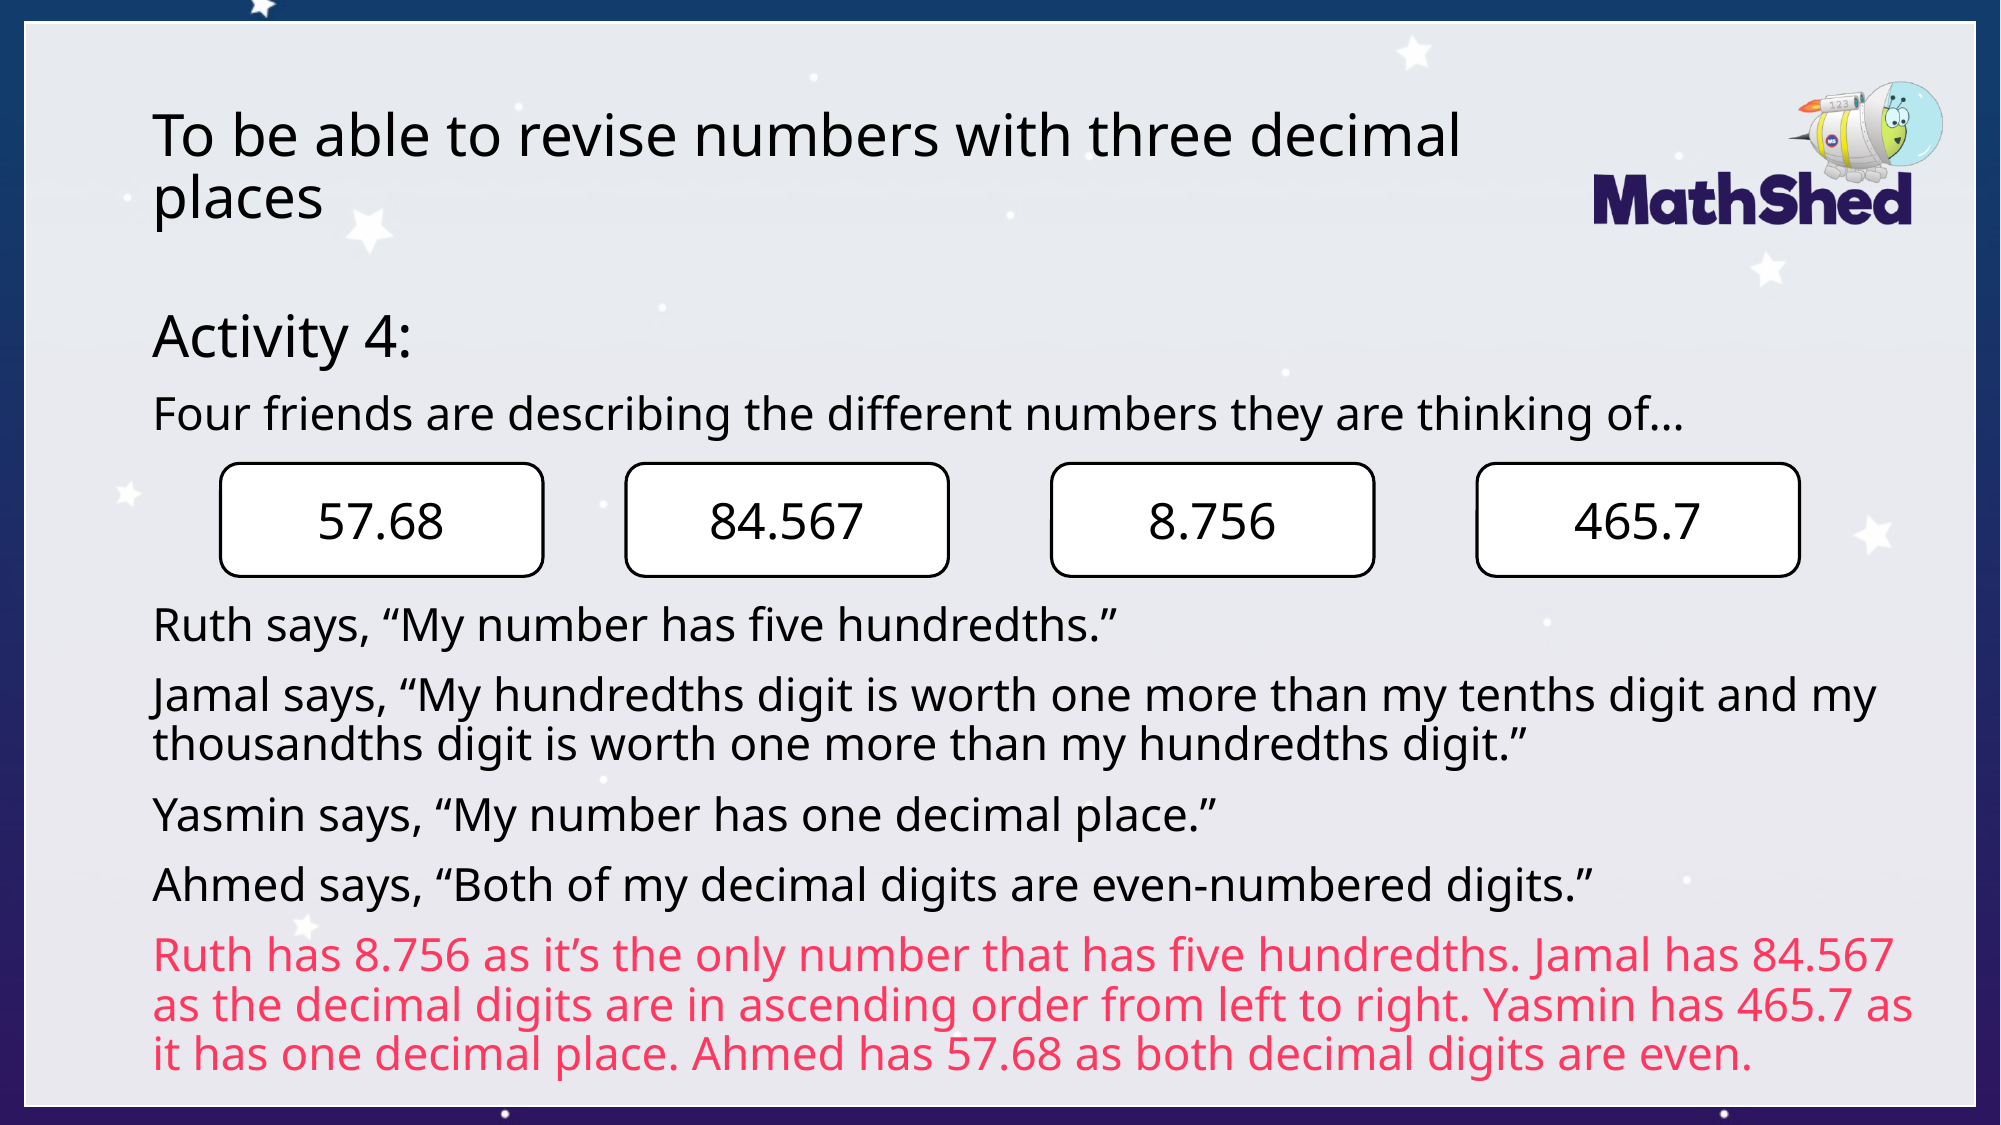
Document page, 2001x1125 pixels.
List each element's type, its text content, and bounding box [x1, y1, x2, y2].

text_box 465.7 [1475, 462, 1801, 578]
list Activity 4: Four friends are describing the different numbers they are thinking of… Ruth says, “My number has five hundredths.” Jamal says, “My hundredths digit is worth one more than my tenths digit and my thousandths digit is worth one more than my hundredths digit.” Yasmin says, “My number has one decimal place.” Ahmed says, “Both of my decimal digits are even-numbered digits.” Ruth has 8.756 as it’s the only number that has five hundredths. Jamal has 84.567 as the decimal digits are in ascending order from left to right. Yasmin has 465.7 as it has one decimal place. Ahmed has 57.68 as both decimal digits are even. [137, 299, 1935, 1090]
text_box 8.756 [1050, 462, 1376, 578]
text_box 57.68 [219, 462, 544, 578]
title To be able to revise numbers with three decimal places [137, 59, 1578, 278]
text_box 84.567 [624, 462, 950, 578]
picture [0, 0, 2001, 1125]
text_box [1496, 387, 1648, 462]
